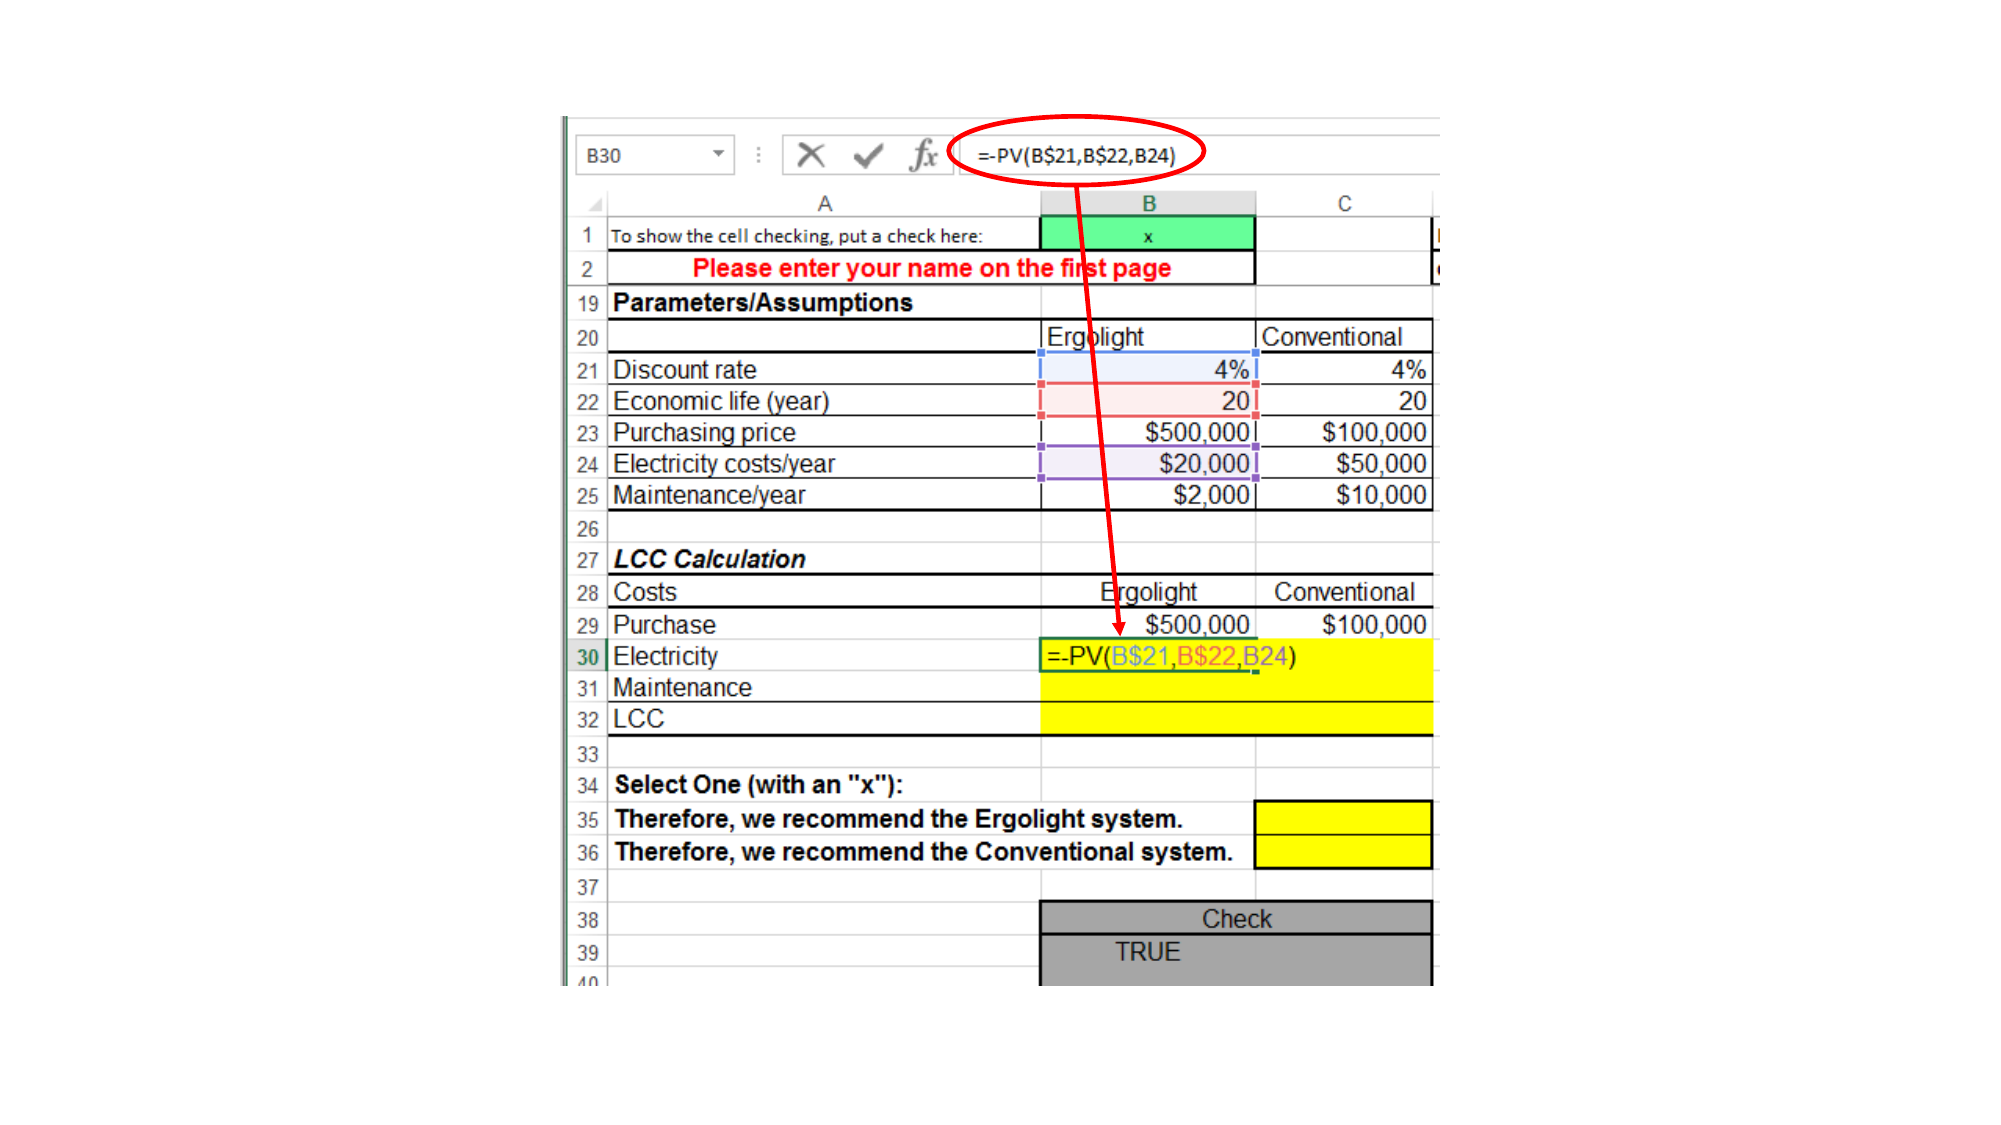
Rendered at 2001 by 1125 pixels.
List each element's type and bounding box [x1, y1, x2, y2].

list [560, 116, 1440, 986]
text_box [1076, 185, 1121, 637]
